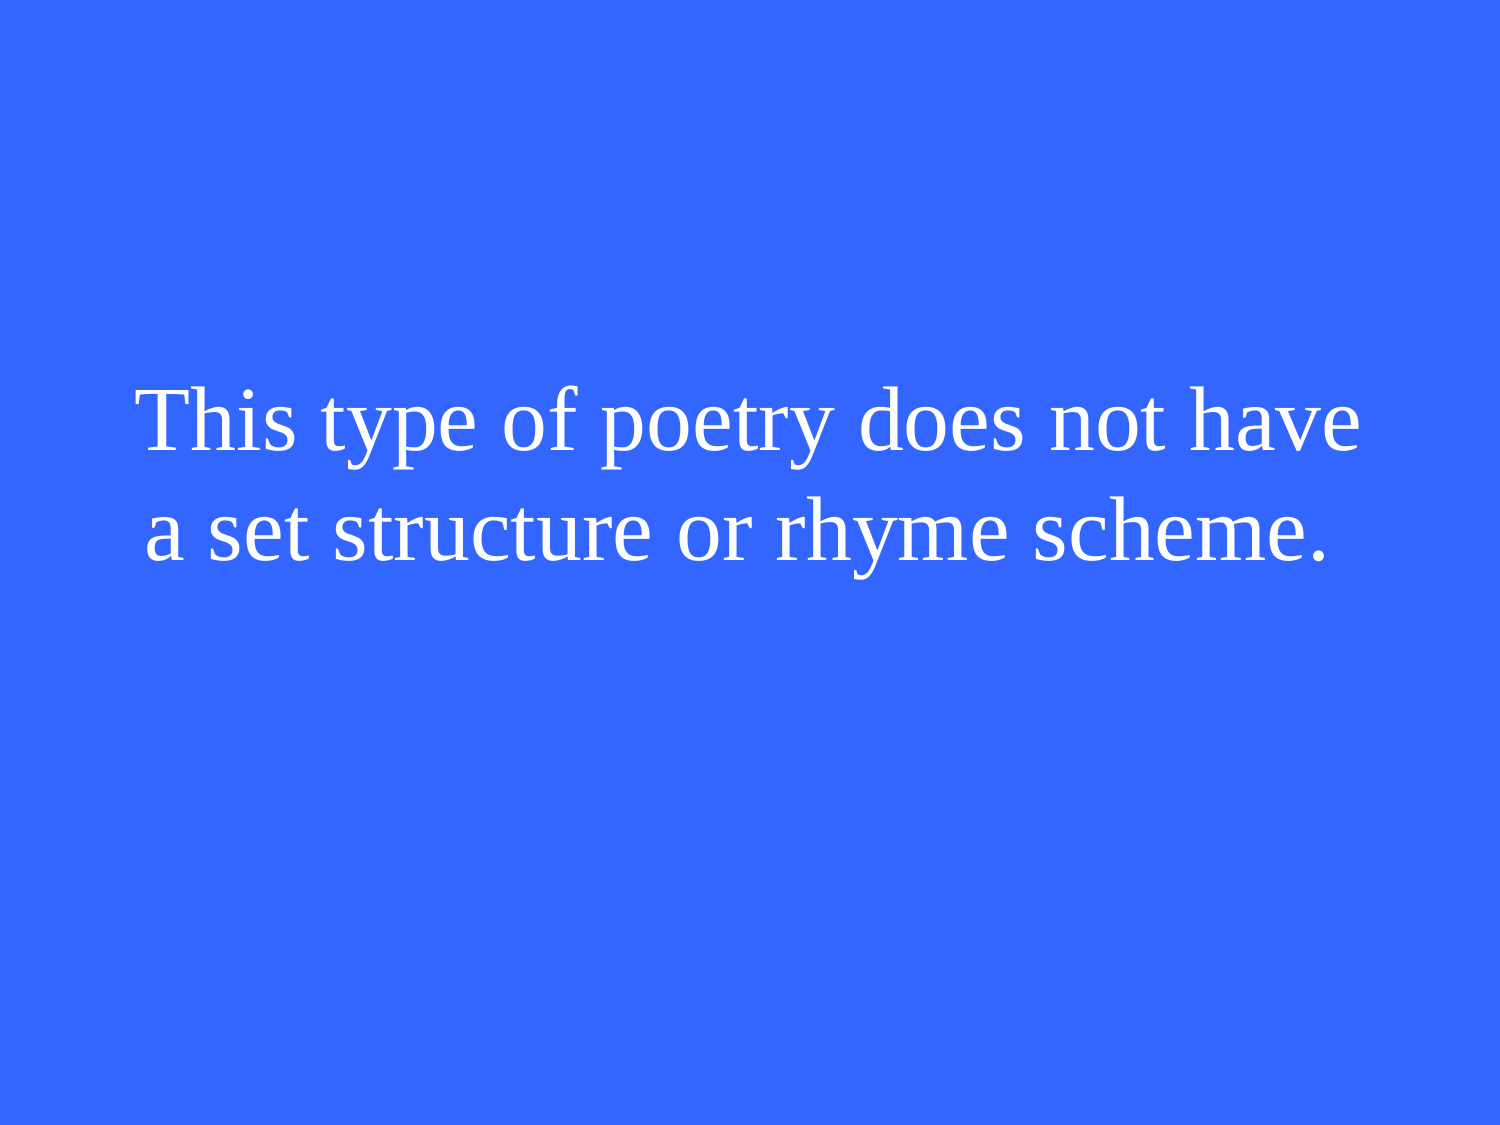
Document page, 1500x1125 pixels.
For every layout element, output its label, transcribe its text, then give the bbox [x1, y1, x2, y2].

title This type of poetry does not have a set structure or rhyme scheme. [112, 374, 1388, 563]
